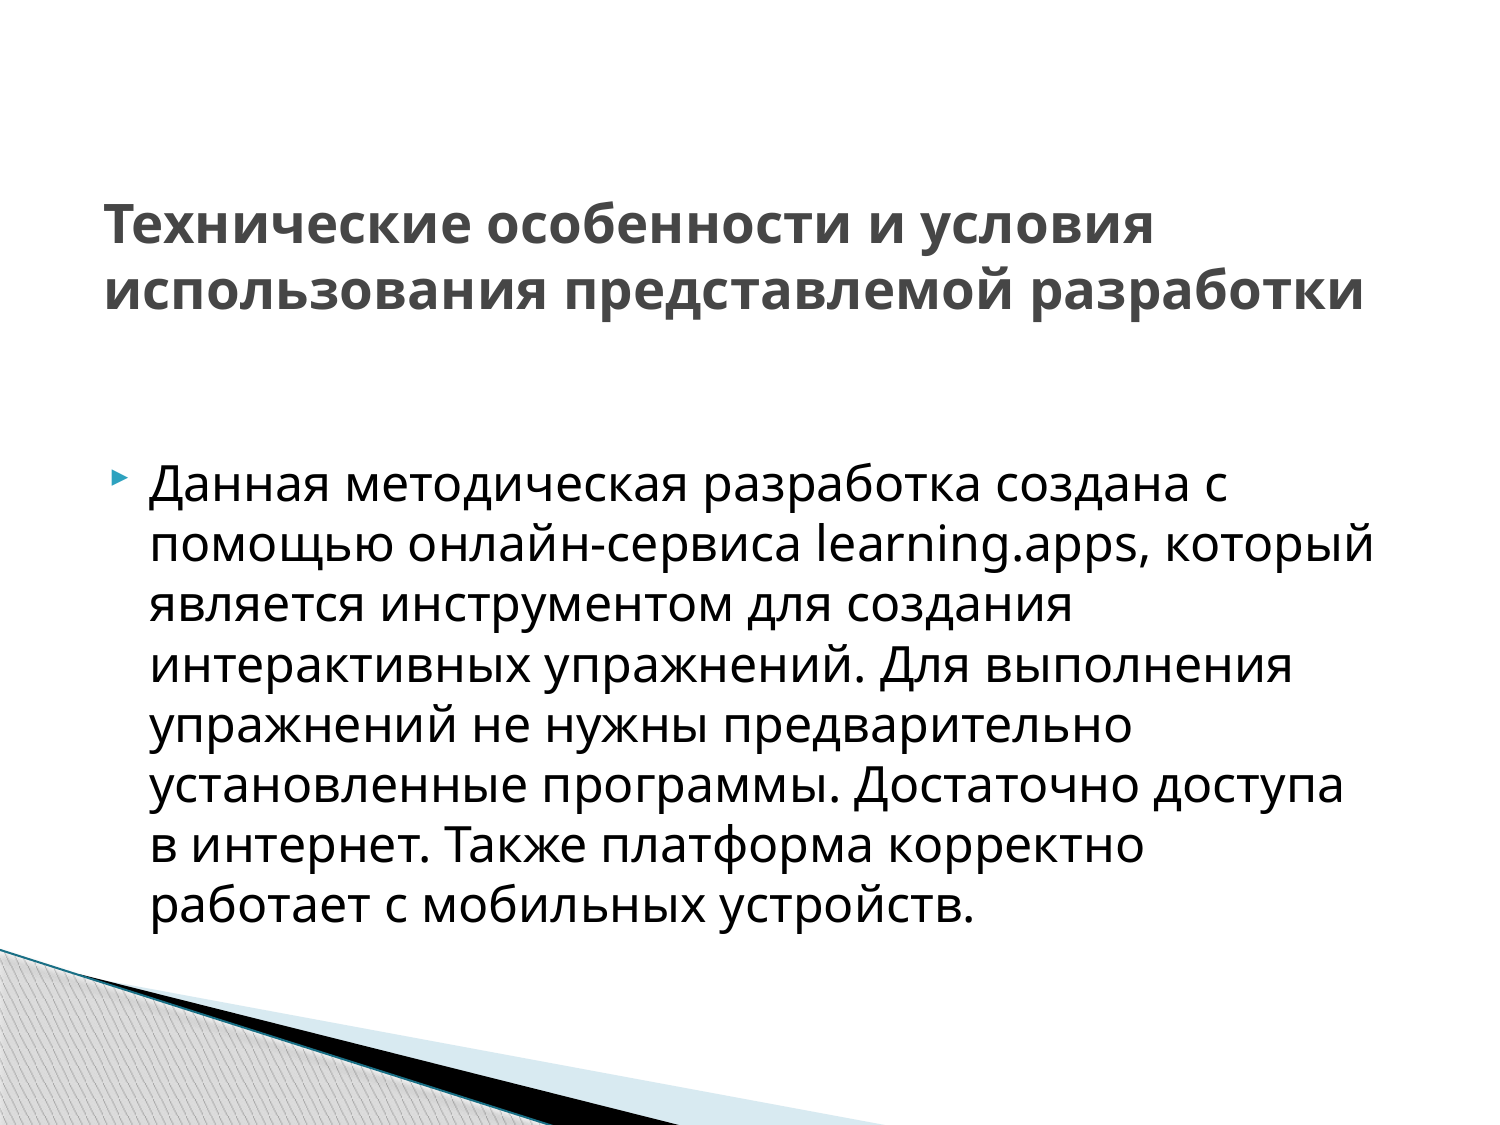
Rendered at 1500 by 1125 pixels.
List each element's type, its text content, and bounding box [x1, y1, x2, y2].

title Технические особенности и условия использования представлемой разработки [88, 160, 1439, 349]
list Данная методическая разработка создана с помощью онлайн-сервиса learning.apps, который является инструментом для создания интерактивных упражнений. Для выполнения упражнений не нужны предварительно установленные программы. Достаточно доступа в интернет. Также платформа корректно работает с мобильных устройств. [76, 444, 1394, 943]
